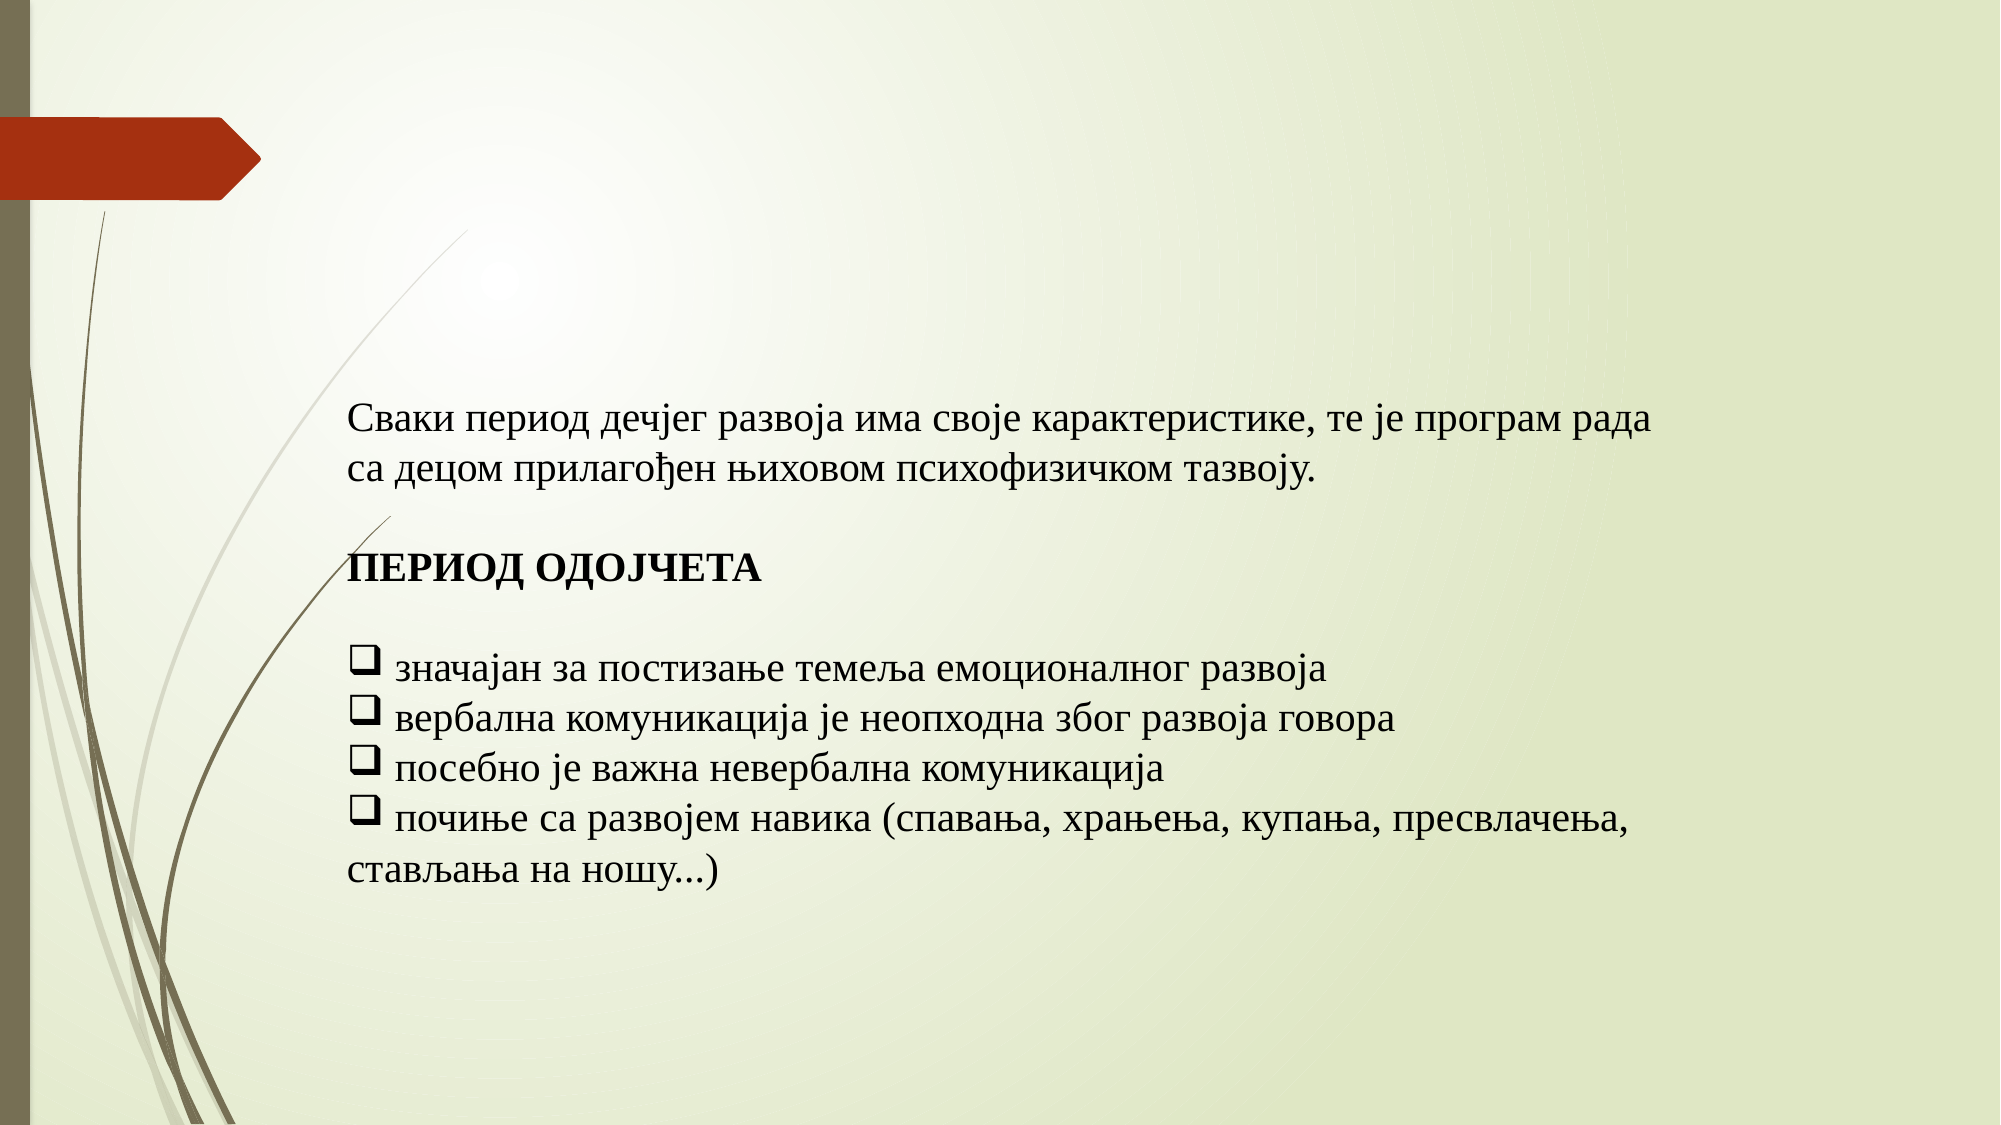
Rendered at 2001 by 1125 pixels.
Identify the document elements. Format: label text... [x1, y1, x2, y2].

text_box Сваки период дечјег развоја има своје карактеристике, те је програм рада са децом прилагођен њиховом психофизичком тазвоју. ПЕРИОД ОДОЈЧЕТА значајан за постизање темеља емоционалног развоја вербална комуникација је неопходна због развоја говора посебно је важна невербална комуникација почиње са развојем навика (спавања, храњења, купања, пресвлачења, стављања на ношу...) [332, 140, 1688, 1090]
